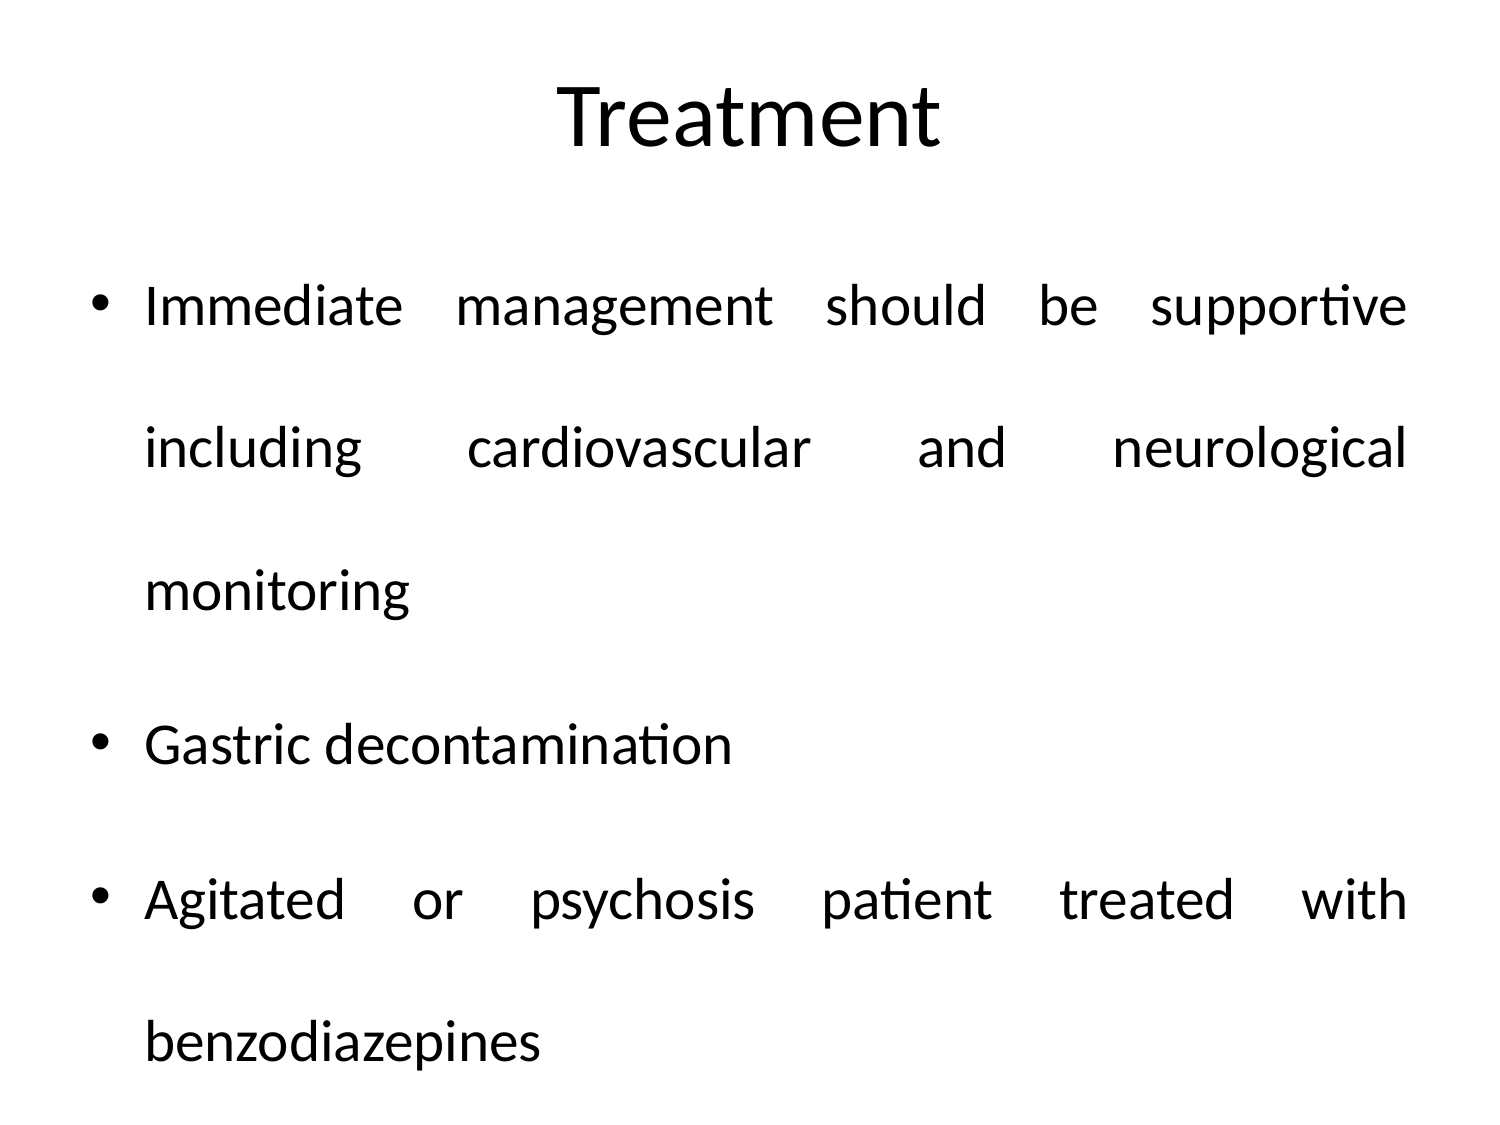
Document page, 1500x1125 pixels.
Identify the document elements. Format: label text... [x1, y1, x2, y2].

title Treatment [75, 45, 1425, 175]
list Immediate management should be supportive including cardiovascular and neurological monitoring Gastric decontamination Agitated or psychosis patient treated with benzodiazepines [75, 187, 1425, 1088]
